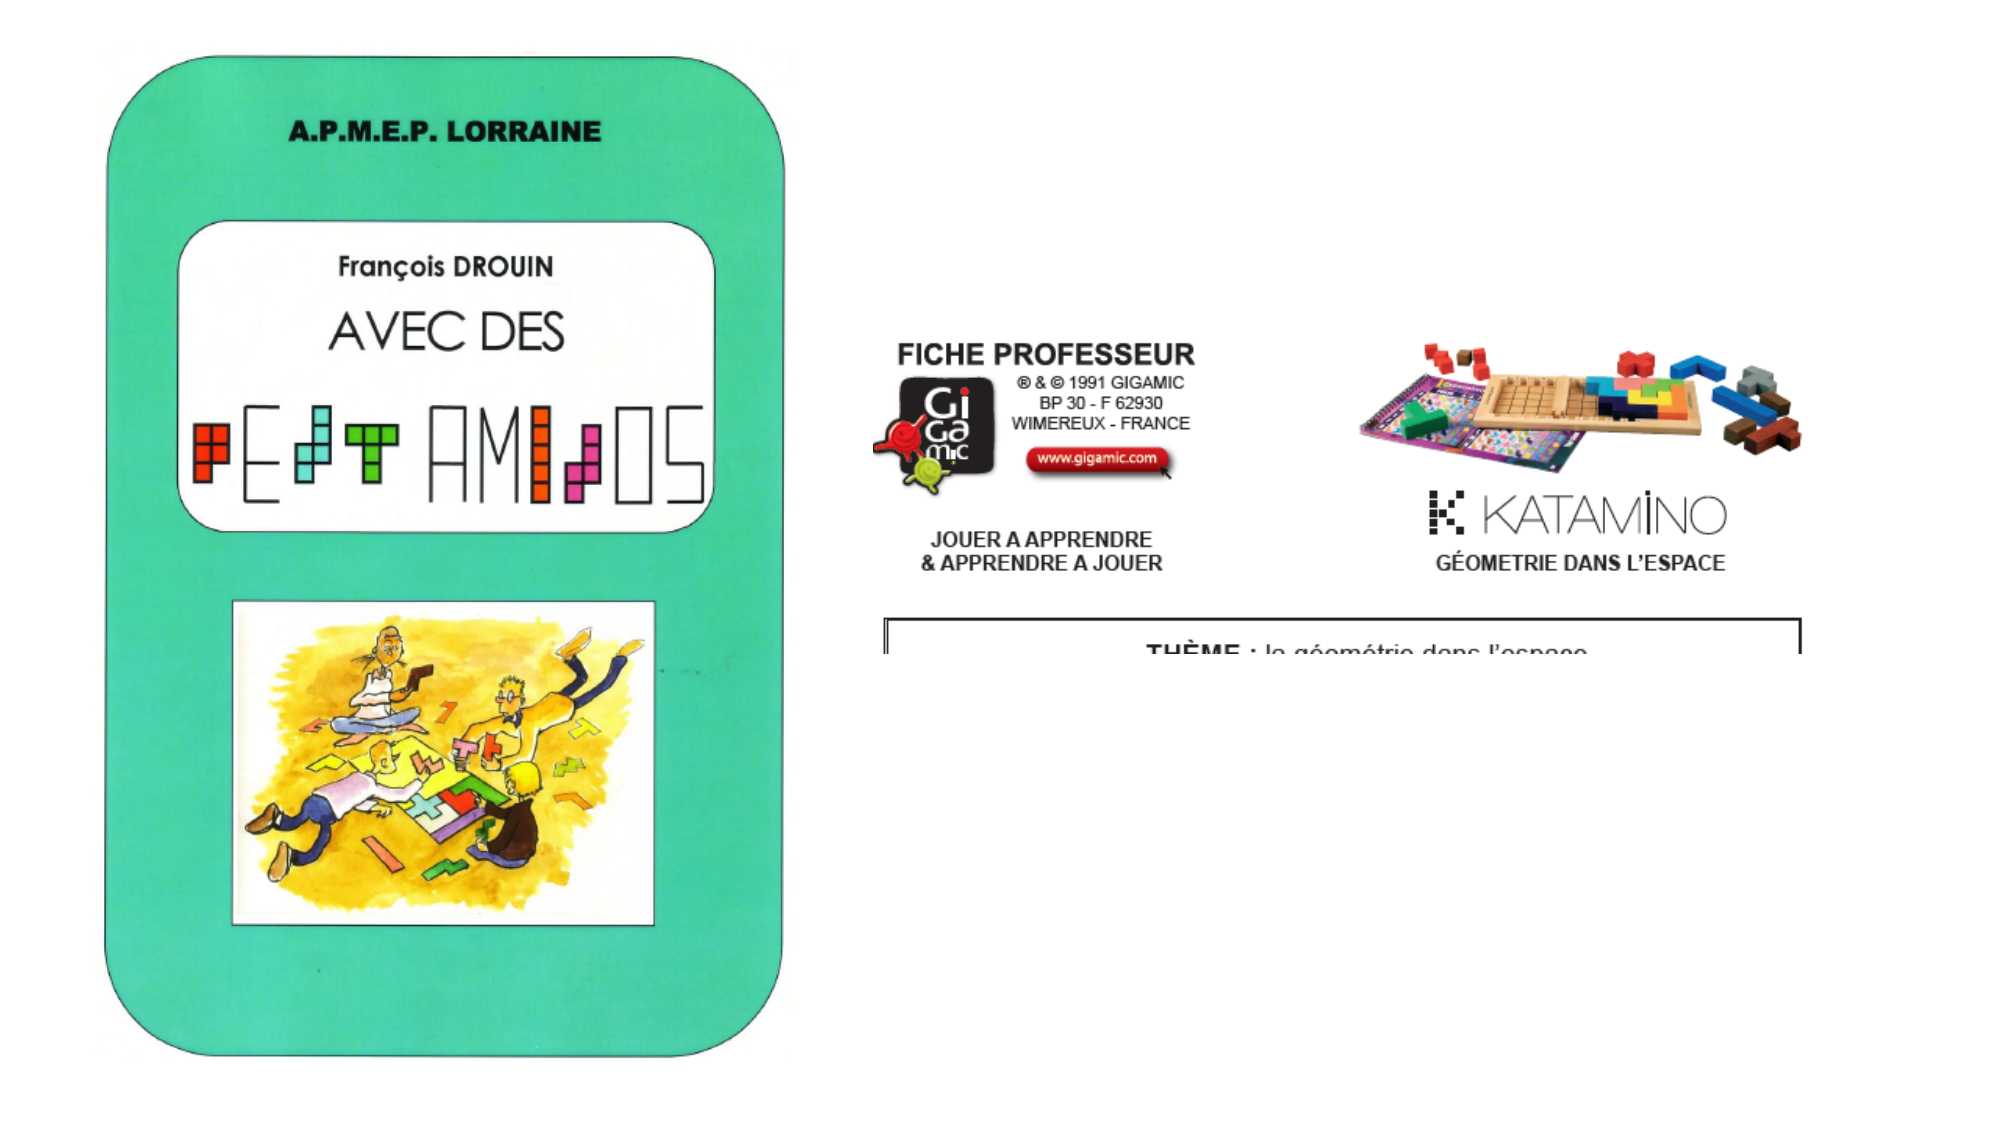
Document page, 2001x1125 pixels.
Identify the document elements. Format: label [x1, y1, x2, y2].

picture [873, 276, 1824, 654]
picture [77, 32, 813, 1061]
